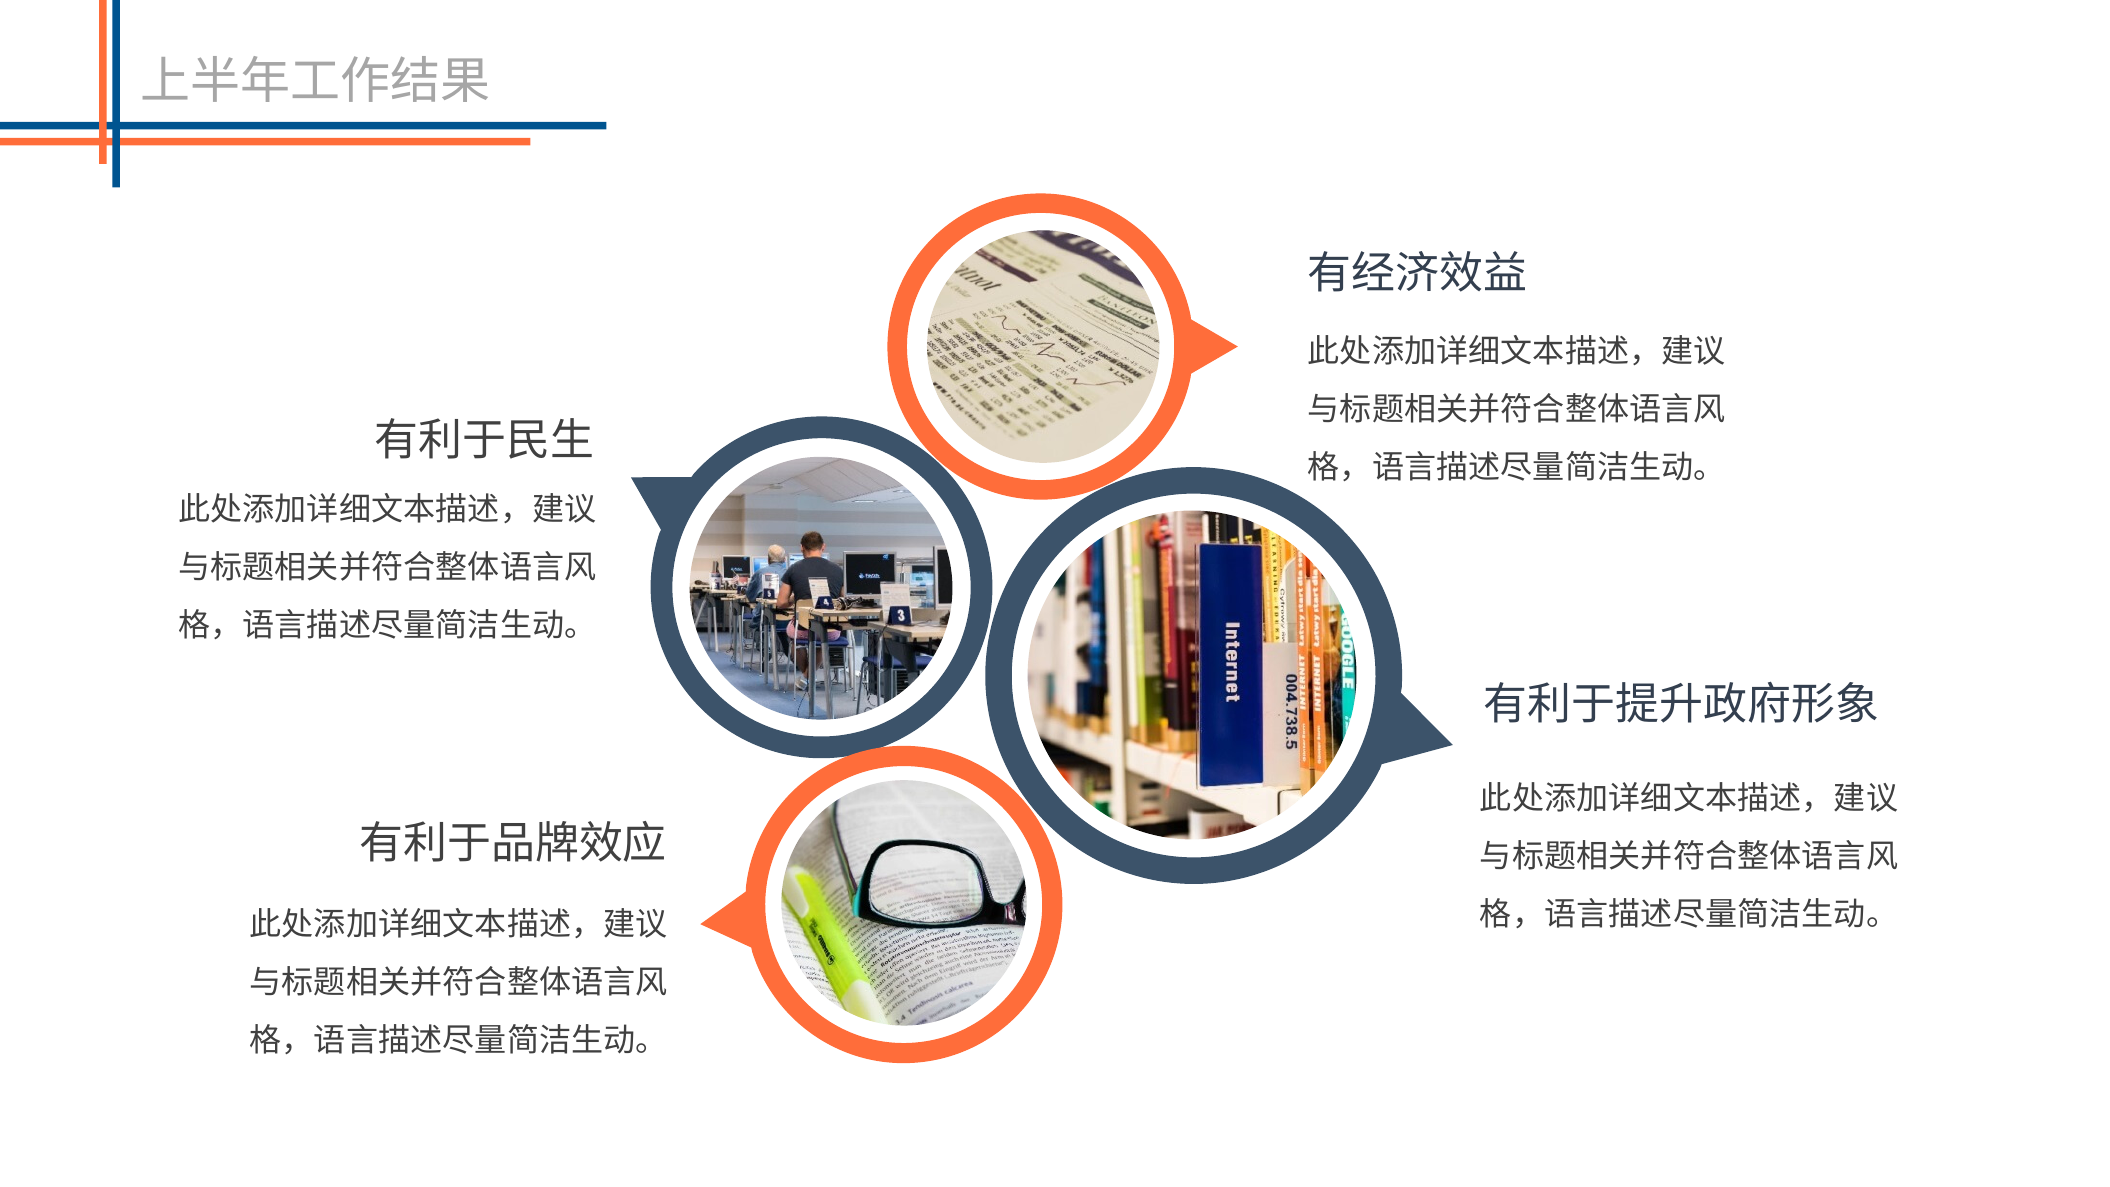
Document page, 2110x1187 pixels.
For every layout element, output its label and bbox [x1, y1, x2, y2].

text_box [1465, 667, 1935, 935]
text_box [984, 474, 1461, 892]
text_box [887, 193, 1238, 500]
text_box [213, 807, 684, 1061]
text_box [1271, 237, 1742, 489]
text_box [699, 748, 1063, 1066]
text_box [142, 403, 613, 646]
text_box [0, 0, 789, 188]
text_box [604, 404, 996, 746]
